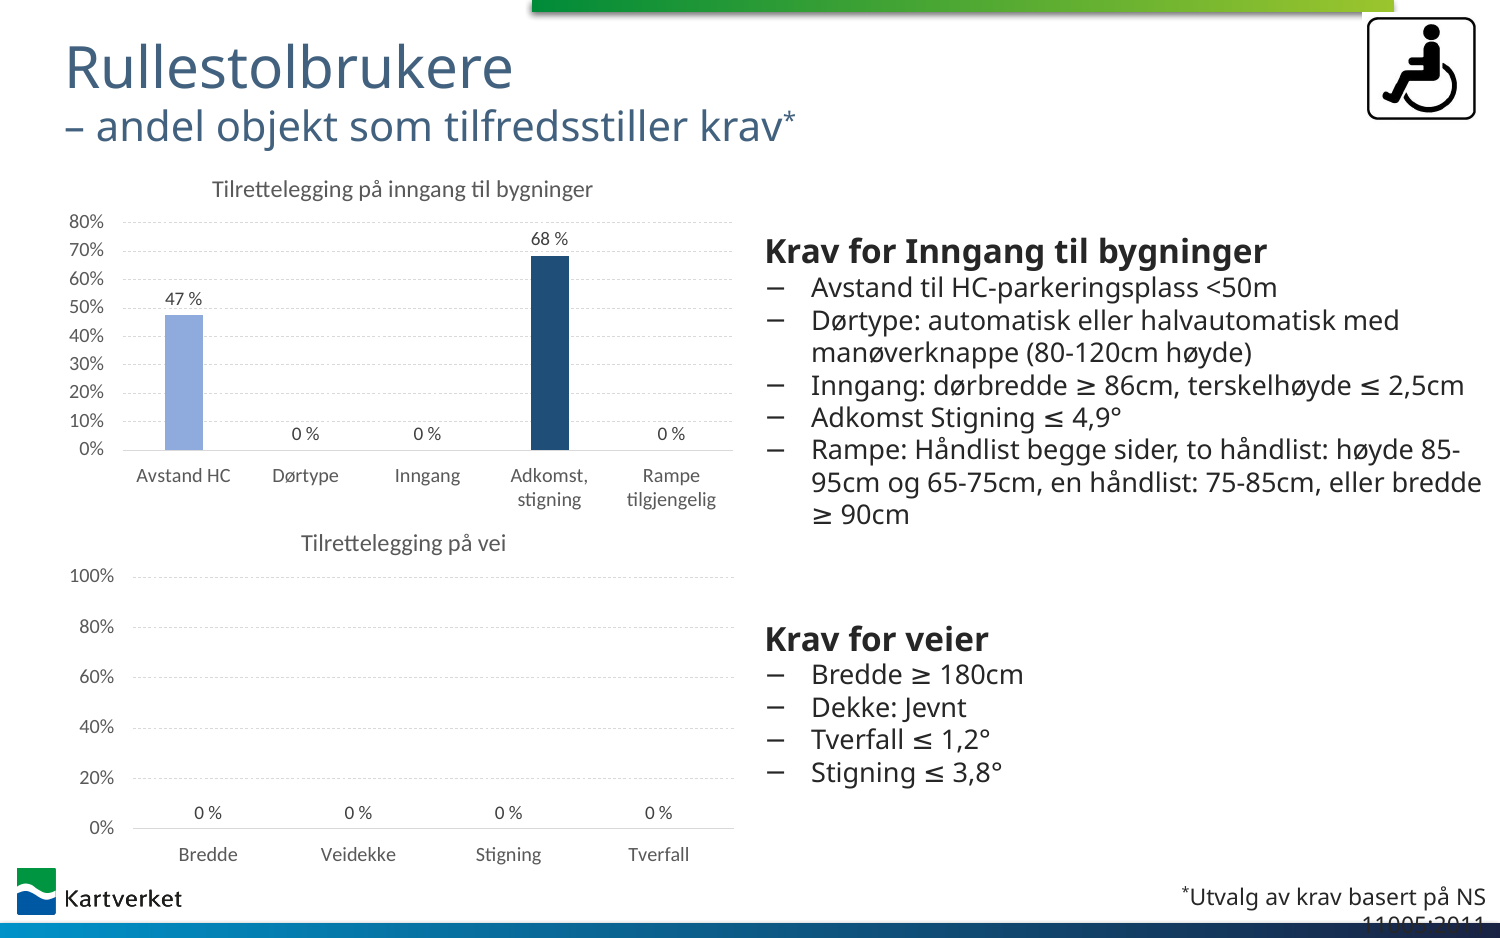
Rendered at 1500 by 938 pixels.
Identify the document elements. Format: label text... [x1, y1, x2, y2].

text_box *Utvalg av krav basert på NS 11005:2011 [1068, 873, 1500, 938]
picture [1362, 12, 1481, 126]
picture [62, 520, 746, 874]
text_box Krav for veier Bredde ≥ 180cm Dekke: Jevnt Tverfall ≤ 1,2° Stigning ≤ 3,8° [749, 610, 1500, 795]
text_box Rullestolbrukere – andel objekt som tilfredsstiller krav* [49, 25, 1431, 158]
picture [62, 166, 744, 519]
text_box Krav for Inngang til bygninger Avstand til HC-parkeringsplass <50m Dørtype: automatisk eller halvautomatisk med manøverknappe (80-120cm høyde) Inngang: dørbredde ≥ 86cm, terskelhøyde ≤ 2,5cm Adkomst Stigning ≤ 4,9° Rampe: Håndlist begge sider, to håndlist: høyde 85-95cm og 65-75cm, en håndlist: 75-85cm, eller bredde ≥ 90cm [749, 223, 1500, 538]
